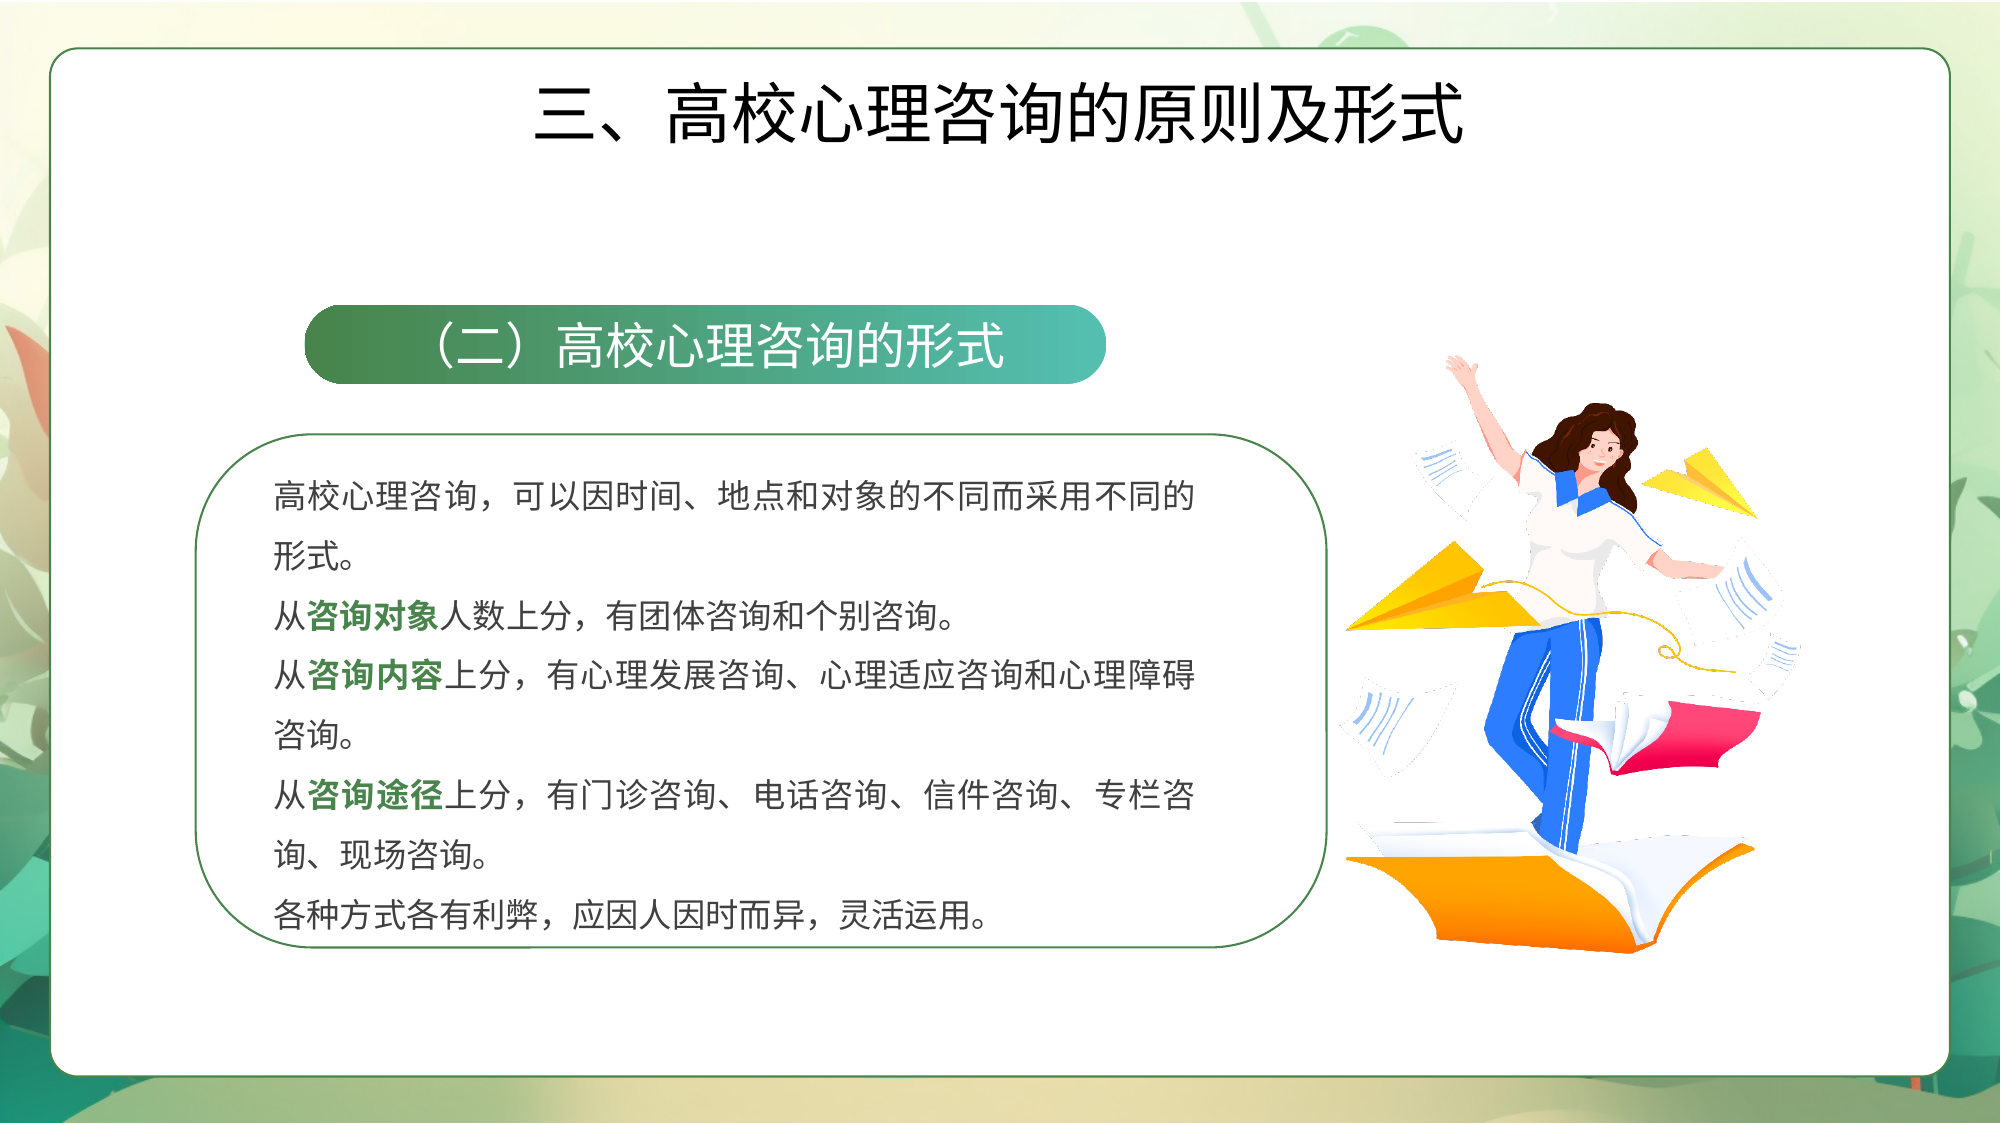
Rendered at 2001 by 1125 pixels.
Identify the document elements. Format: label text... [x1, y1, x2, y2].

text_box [195, 434, 1216, 948]
text_box （二）高校心理咨询的形式 [303, 303, 1108, 385]
text_box 三、高校心理咨询的原则及形式 [437, 64, 1561, 160]
picture [0, 2, 2000, 1123]
